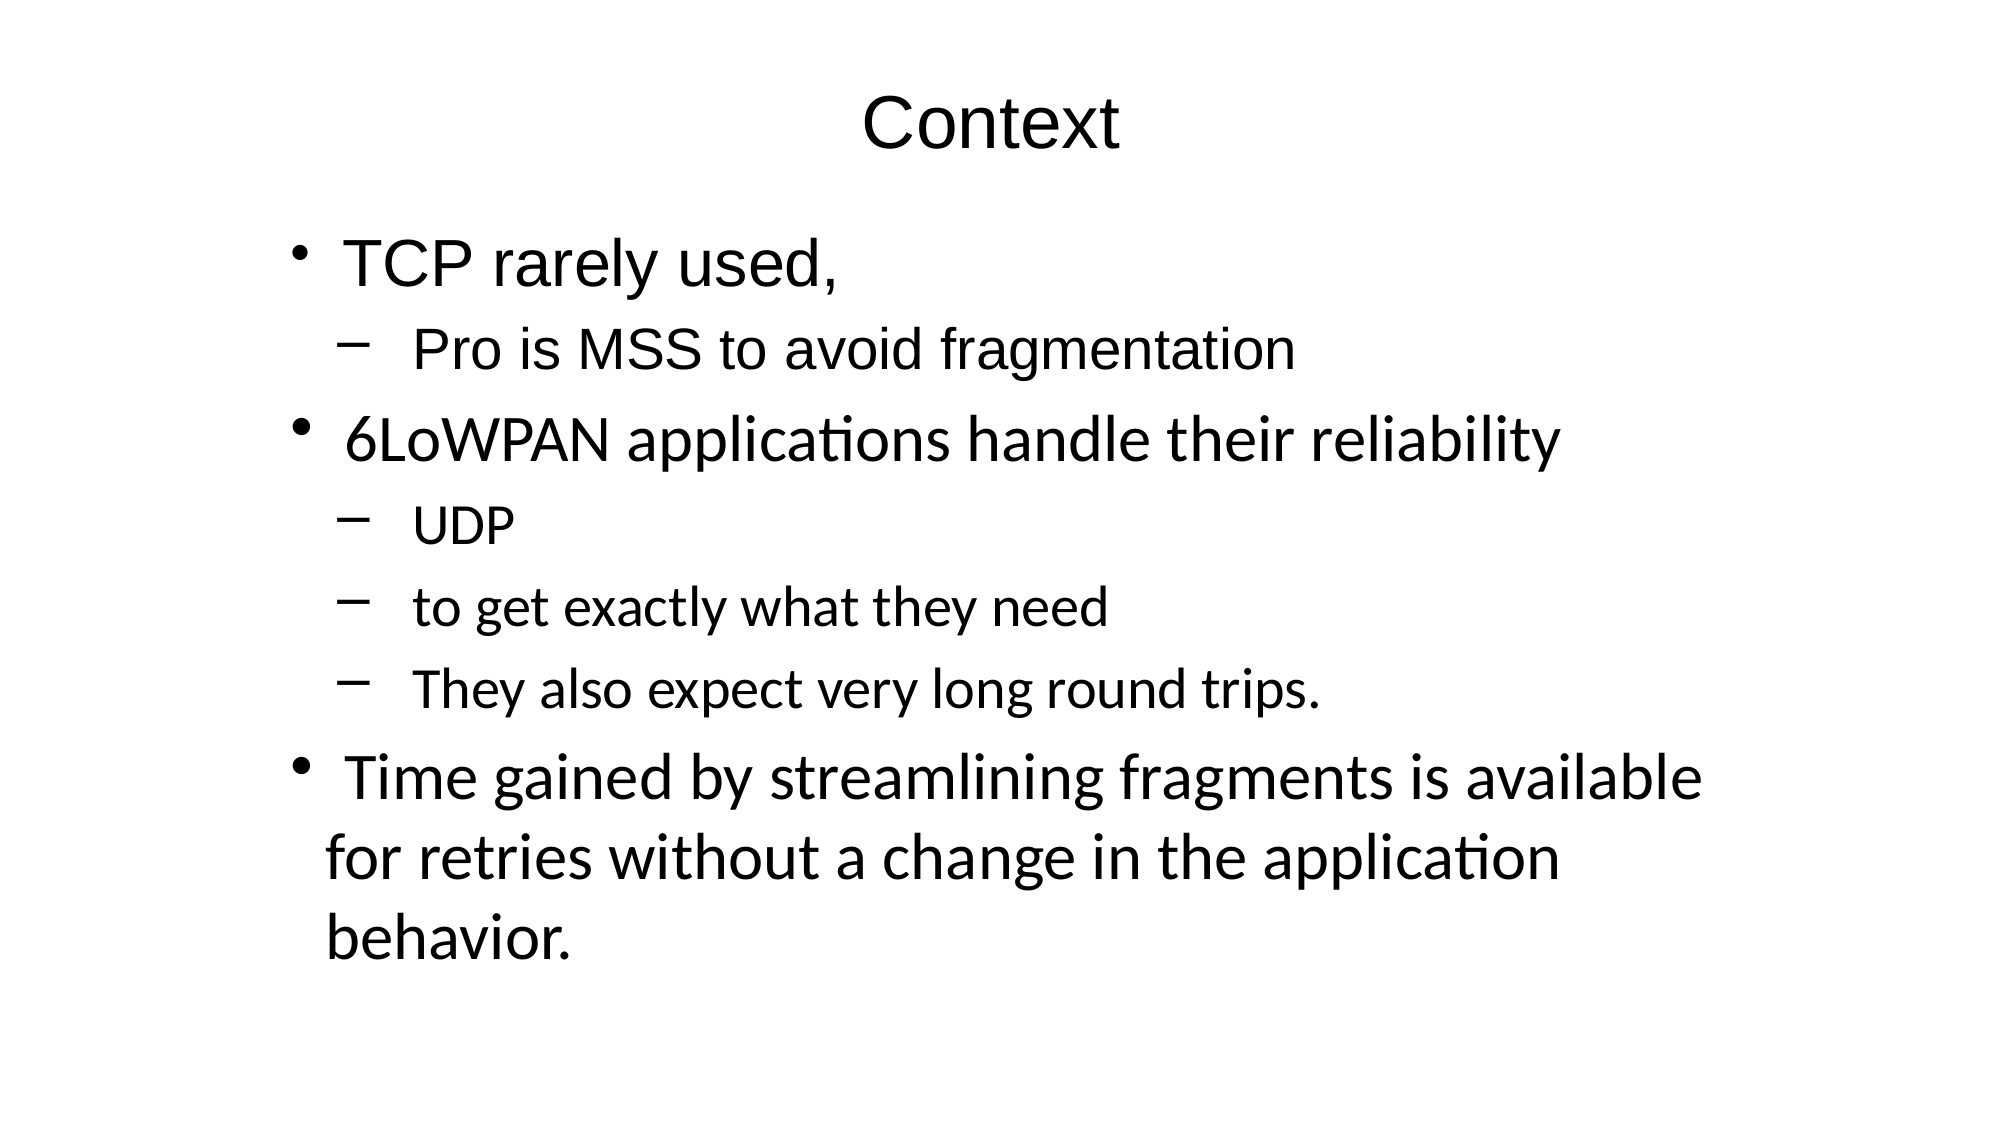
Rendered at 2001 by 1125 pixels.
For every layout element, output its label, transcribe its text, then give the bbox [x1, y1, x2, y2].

text_box TCP rarely used, Pro is MSS to avoid fragmentation 6LoWPAN applications handle their reliability UDP to get exactly what they need They also expect very long round trips. Time gained by streamlining fragments is available for retries without a change in the application behavior. [275, 212, 1746, 1031]
title Context [249, 24, 1733, 213]
